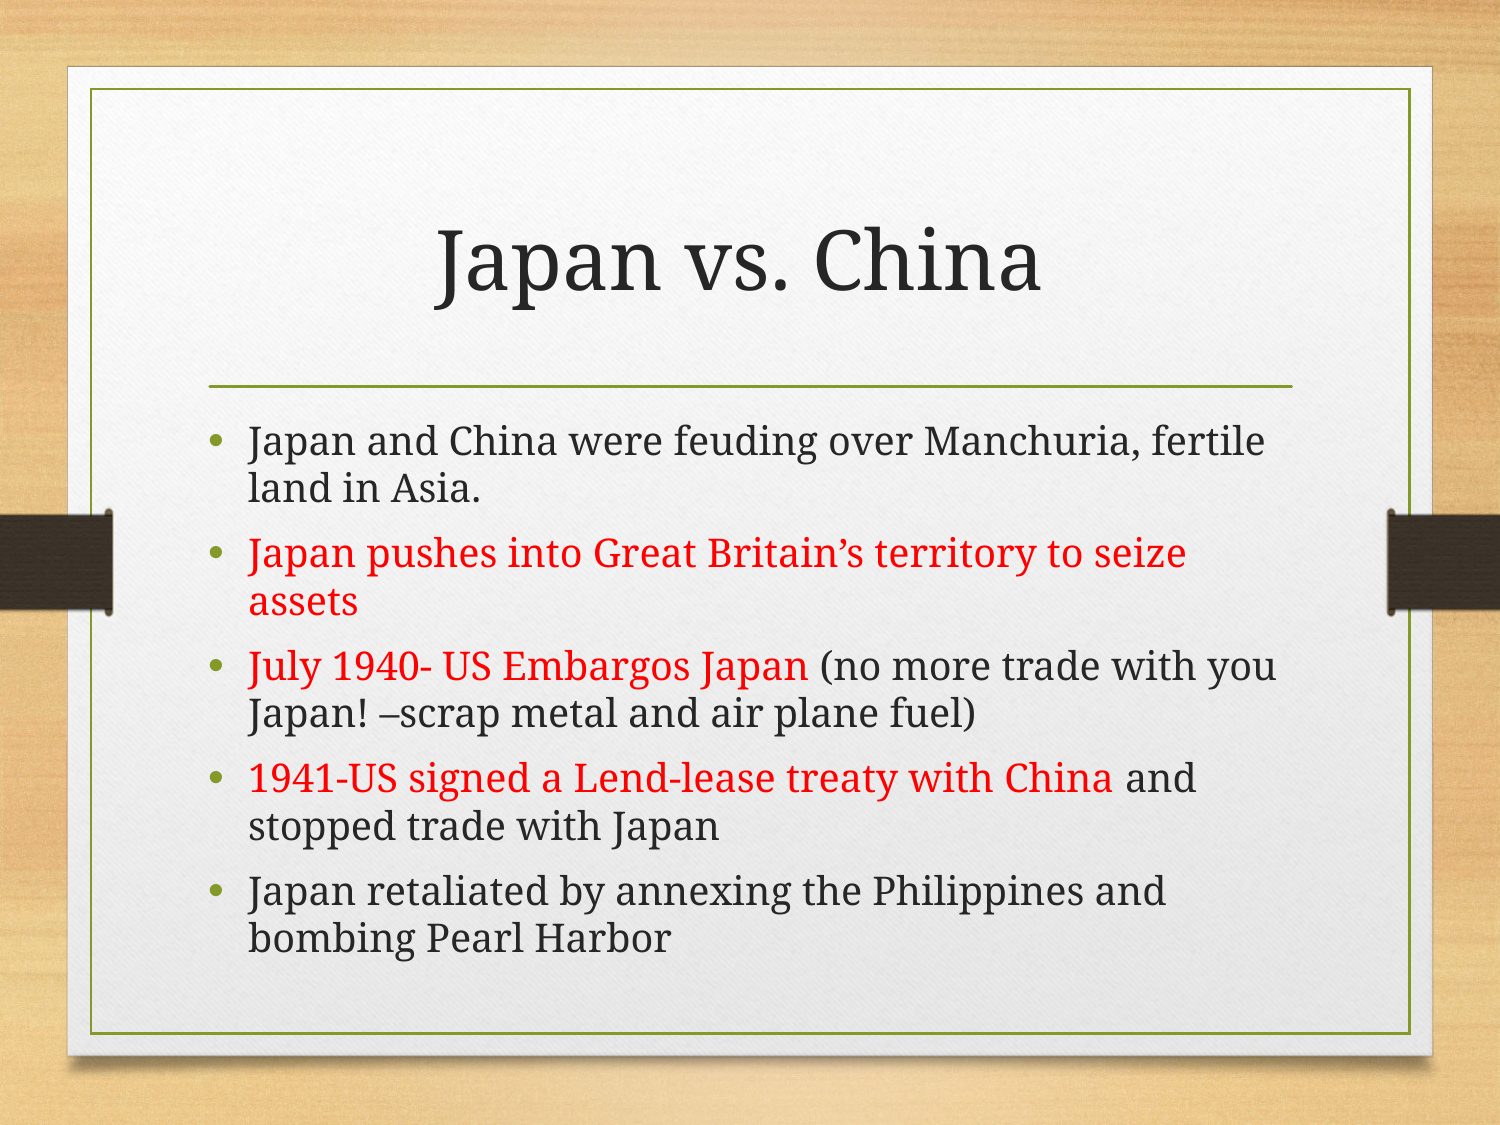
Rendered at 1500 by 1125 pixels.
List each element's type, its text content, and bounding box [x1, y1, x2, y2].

picture [0, 0, 1500, 1125]
list Japan and China were feuding over Manchuria, fertile land in Asia. Japan pushes into Great Britain’s territory to seize assets July 1940- US Embargos Japan (no more trade with you Japan! –scrap metal and air plane fuel) 1941-US signed a Lend-lease treaty with China and stopped trade with Japan Japan retaliated by annexing the Philippines and bombing Pearl Harbor [193, 408, 1309, 974]
title Japan vs. China [193, 150, 1309, 365]
